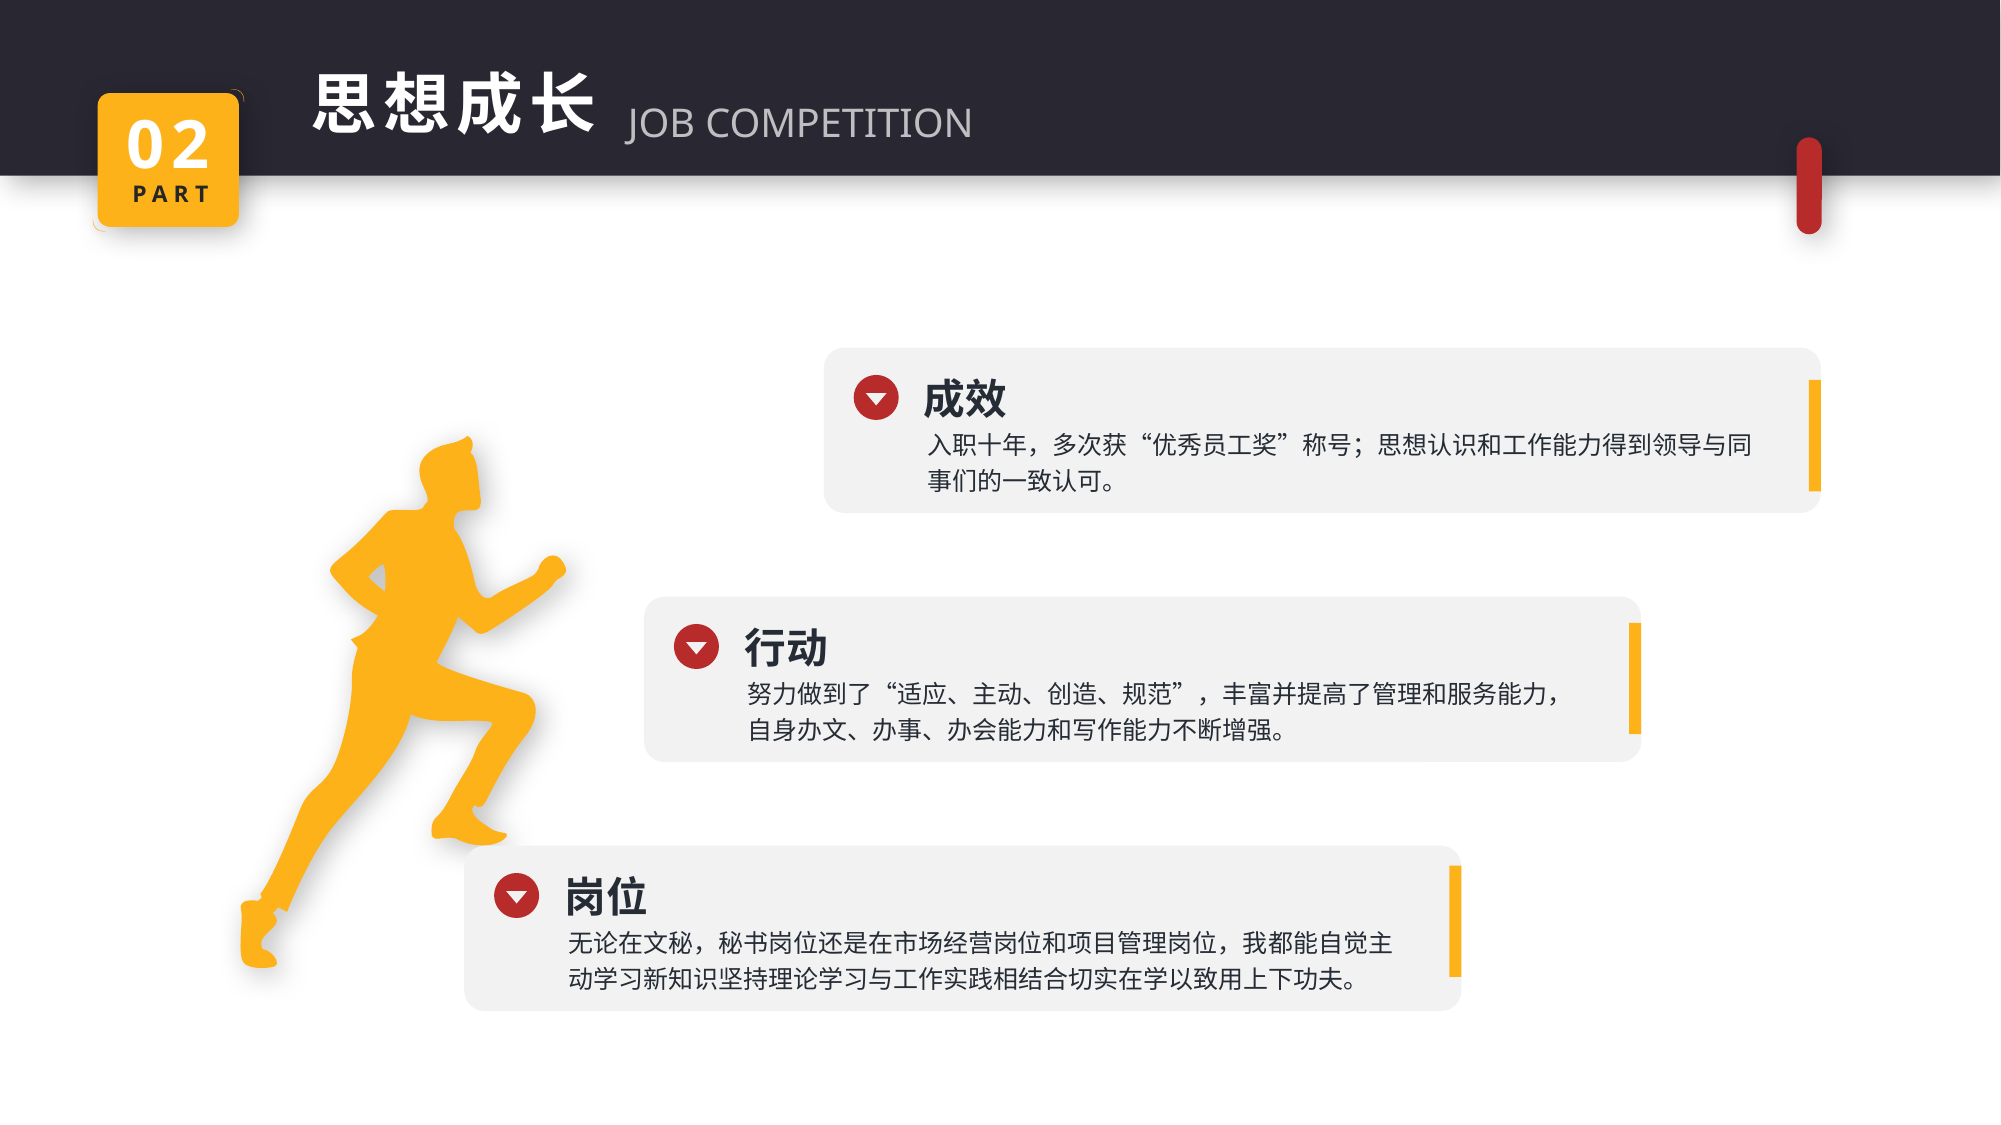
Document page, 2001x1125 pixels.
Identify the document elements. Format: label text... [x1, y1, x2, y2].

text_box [464, 845, 1462, 1012]
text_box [823, 347, 1821, 513]
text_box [643, 596, 1642, 763]
text_box [240, 435, 567, 968]
text_box 思想成长 [299, 56, 681, 148]
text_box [92, 89, 248, 232]
text_box JOB COMPETITION [616, 92, 990, 151]
